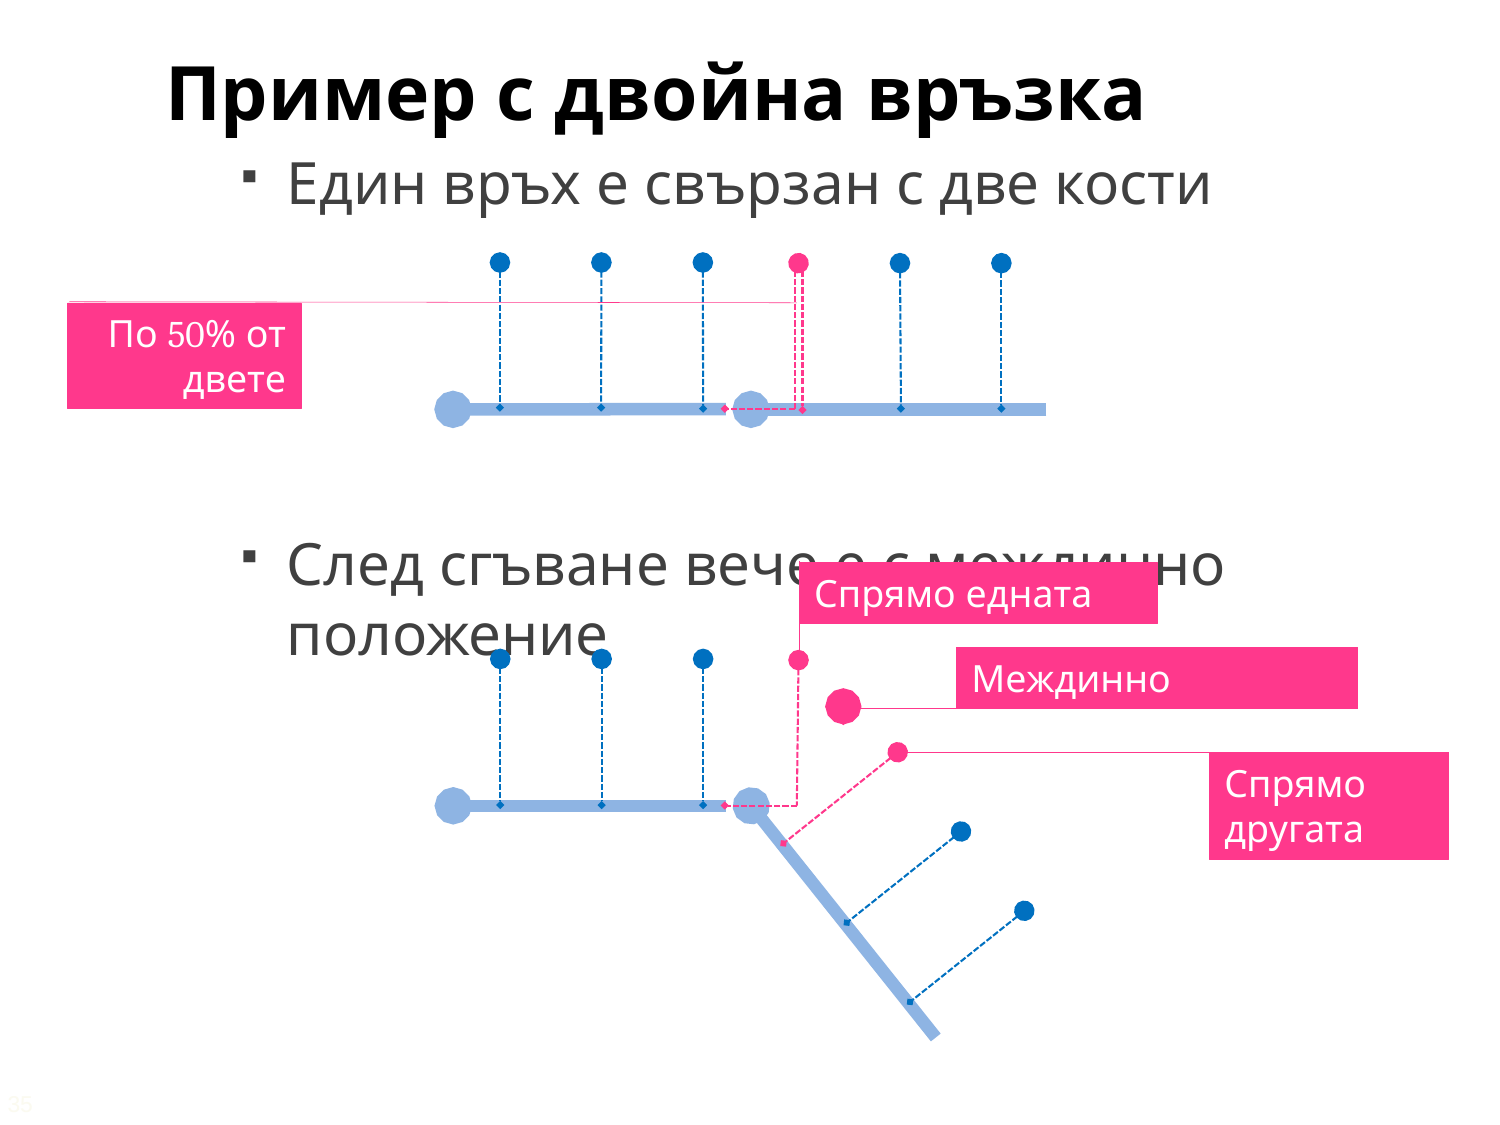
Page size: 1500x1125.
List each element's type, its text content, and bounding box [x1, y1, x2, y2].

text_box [798, 561, 1158, 651]
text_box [453, 805, 937, 1038]
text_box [854, 646, 1358, 709]
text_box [67, 301, 790, 409]
list Пример с двойна връзка Един връх е свързан с две кости След сгъване вече е с междинно положение [150, 37, 1488, 1113]
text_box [901, 751, 1450, 860]
